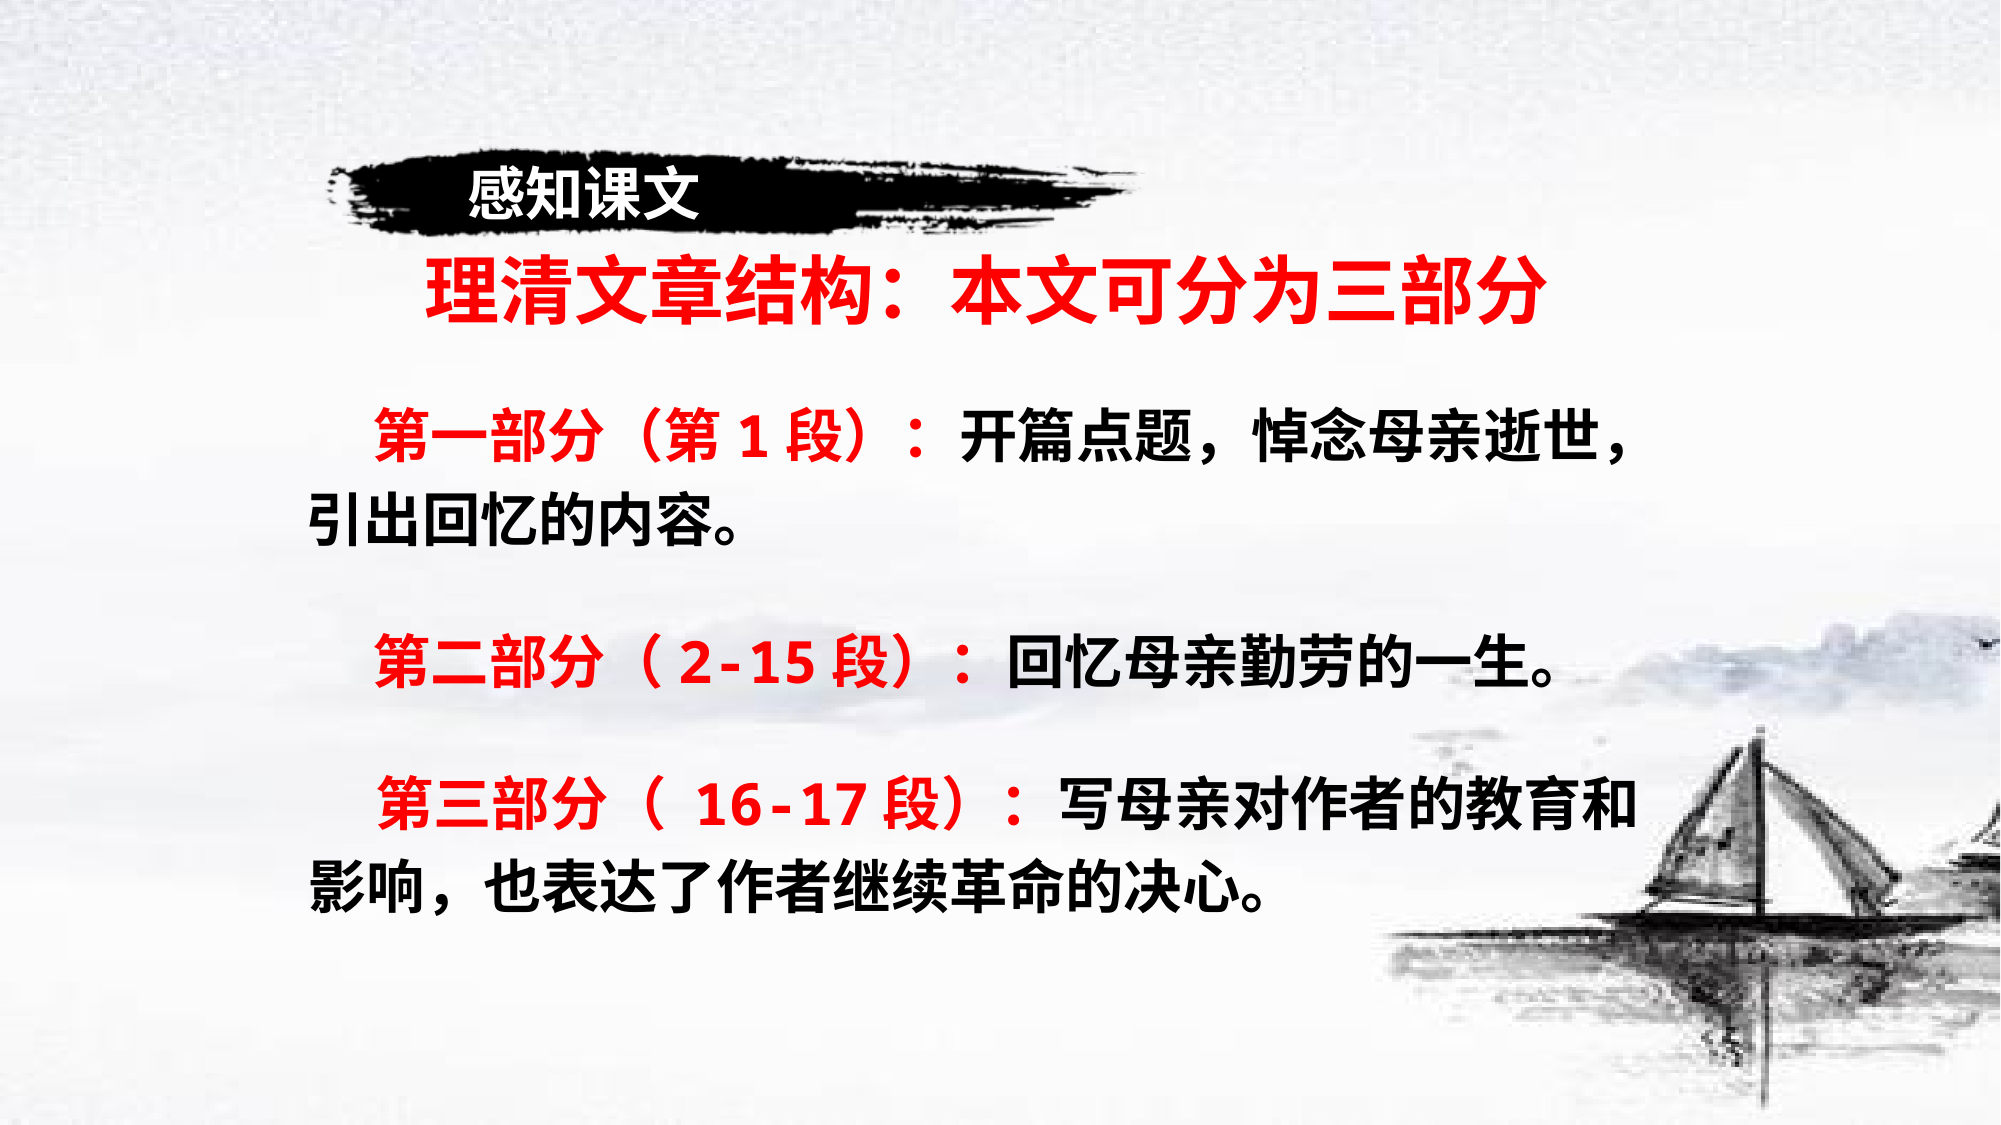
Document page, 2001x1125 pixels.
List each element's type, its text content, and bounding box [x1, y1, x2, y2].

picture [0, 0, 2001, 1125]
text_box 第二部分（2-15段）：回忆母亲勤劳的一生。 [290, 603, 1702, 703]
text_box 理清文章结构：本文可分为三部分 [409, 236, 1588, 342]
text_box 第一部分（第1段）：开篇点题，悼念母亲逝世，引出回忆的内容。 [290, 377, 1702, 561]
text_box 第三部分（ 16-17段）：写母亲对作者的教育和影响，也表达了作者继续革命的决心。 [293, 745, 1709, 928]
